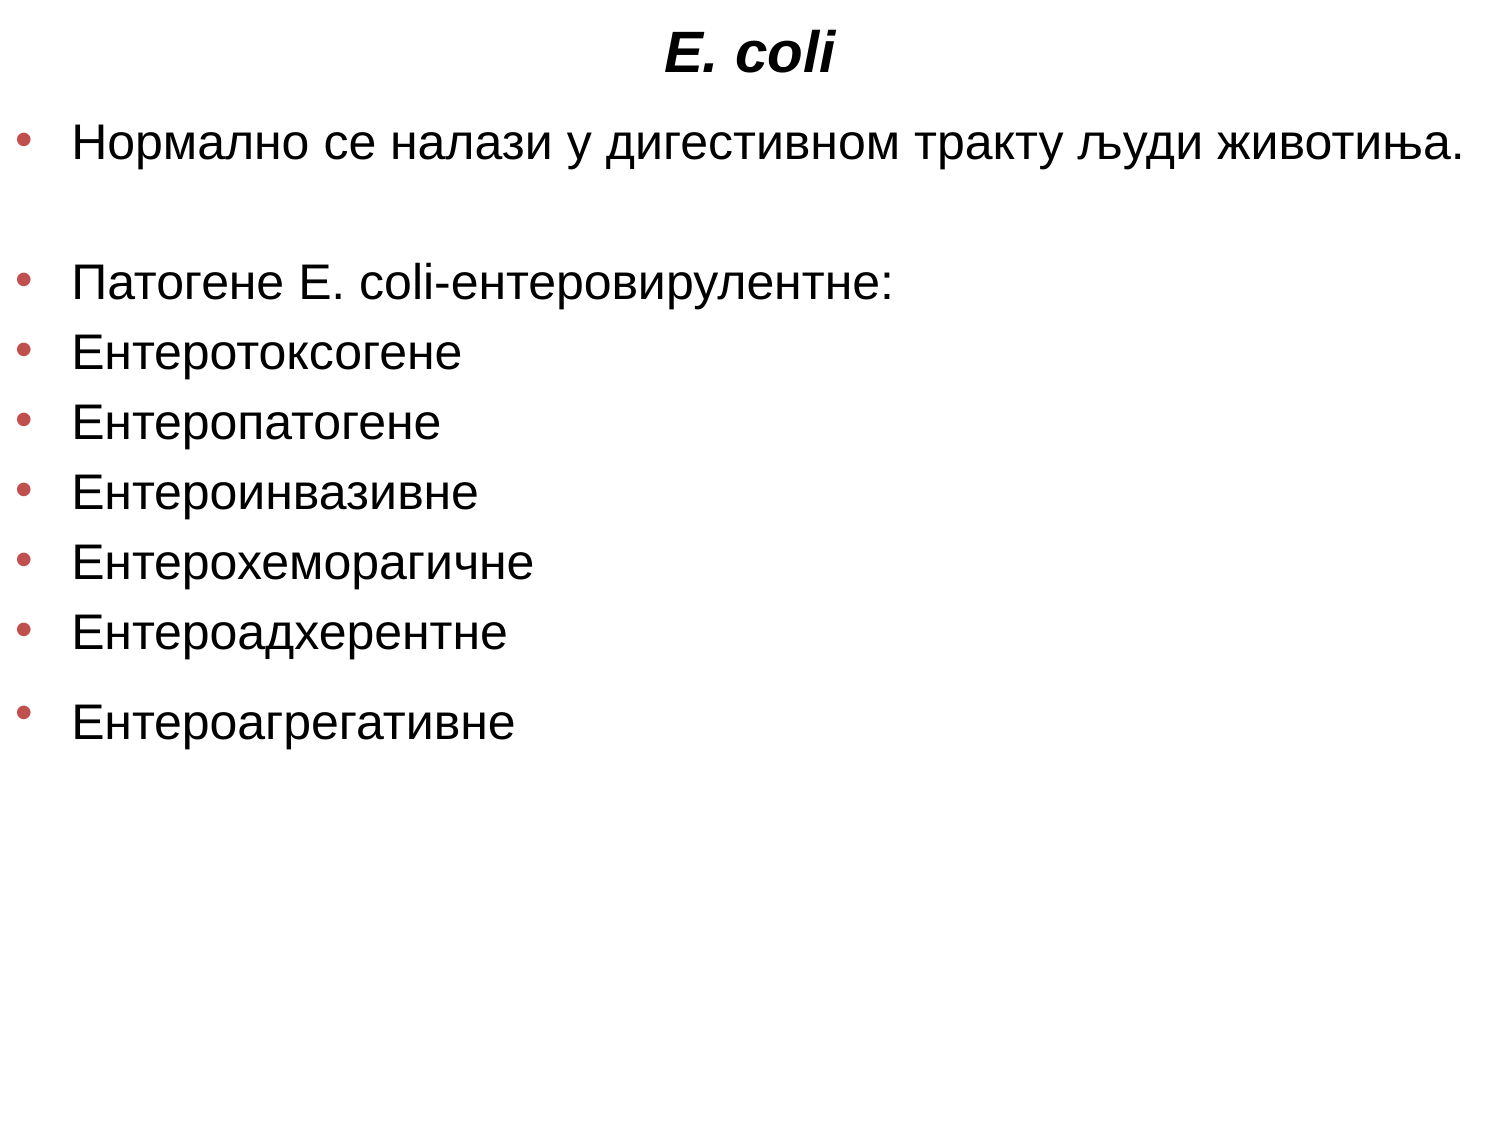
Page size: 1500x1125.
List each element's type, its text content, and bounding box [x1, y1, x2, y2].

list Нормално се налази у дигестивном тракту људи животиња. Патогене E. coli-ентеровирулентне: Ентеротоксогене Ентеропатогене Ентероинвазивне Ентерохеморагичне Ентероадхерентне Ентероагрегативне [0, 101, 1500, 1125]
title Е. coli [74, 0, 1426, 101]
